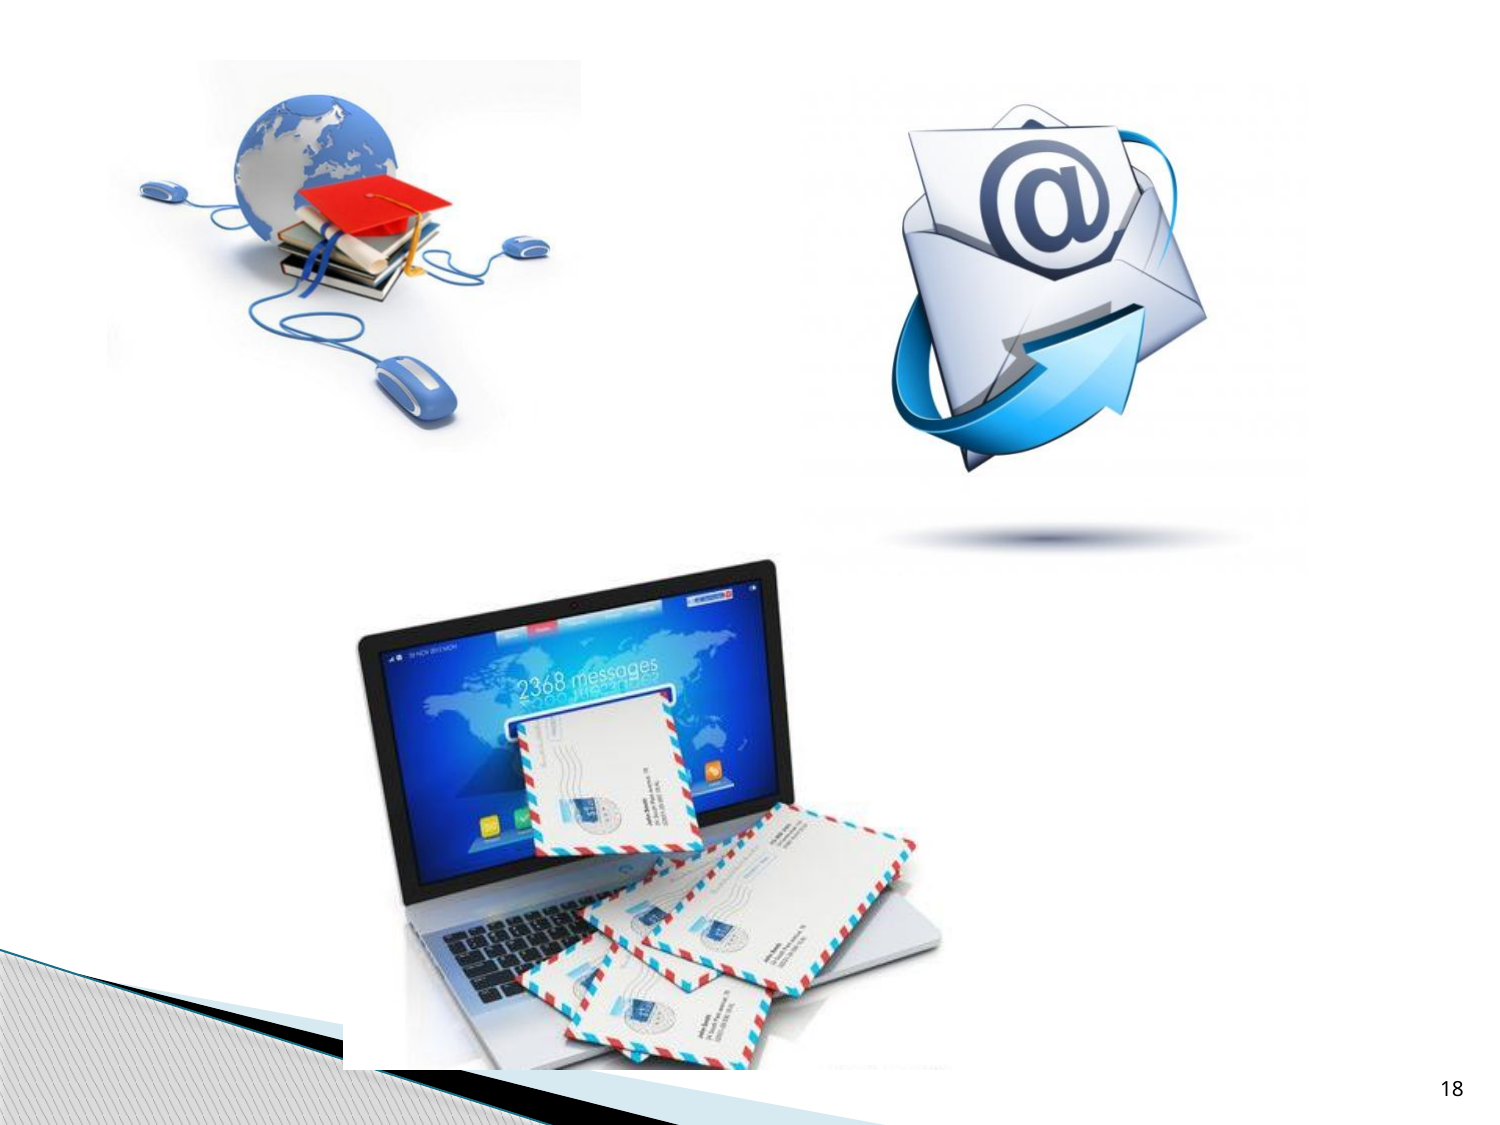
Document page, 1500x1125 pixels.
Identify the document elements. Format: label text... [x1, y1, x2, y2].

picture [107, 60, 581, 452]
picture [343, 60, 1308, 1071]
slide_number 18 [1418, 1051, 1479, 1112]
